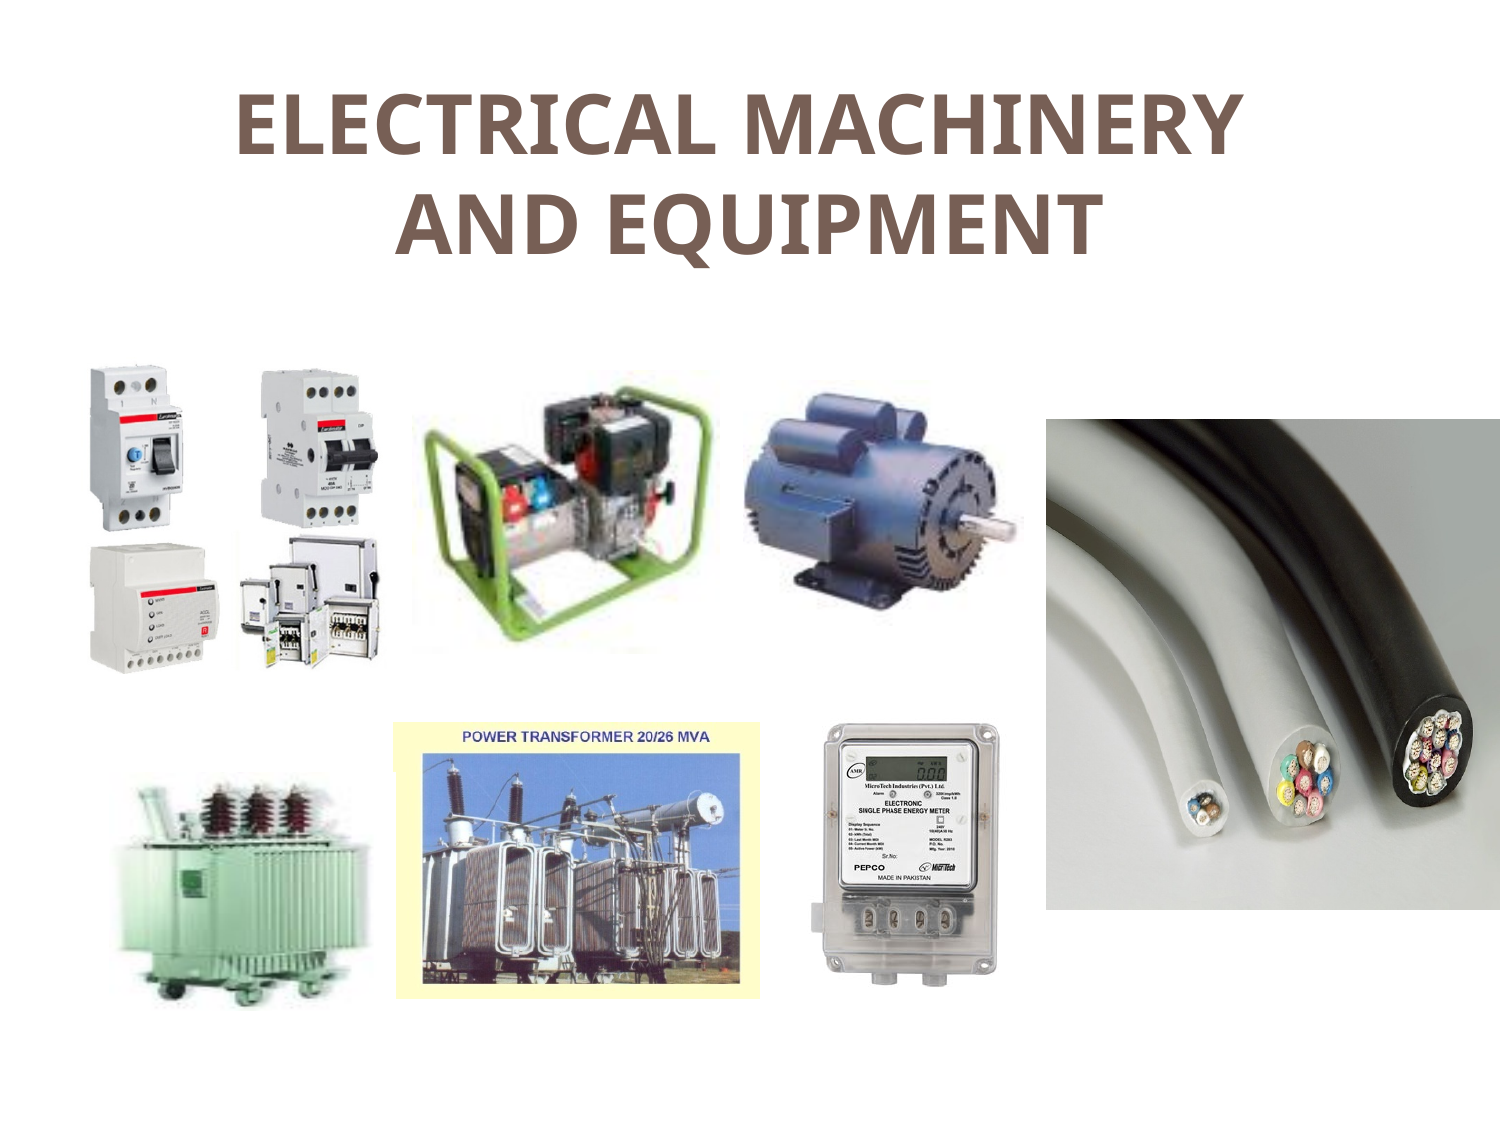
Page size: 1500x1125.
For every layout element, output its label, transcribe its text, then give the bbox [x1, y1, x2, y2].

picture [412, 370, 720, 655]
picture [109, 419, 1500, 1011]
picture [81, 357, 399, 674]
text_box ELECTRICAL MACHINERY AND EQUIPMENT [0, 63, 1500, 279]
picture [743, 379, 1024, 627]
